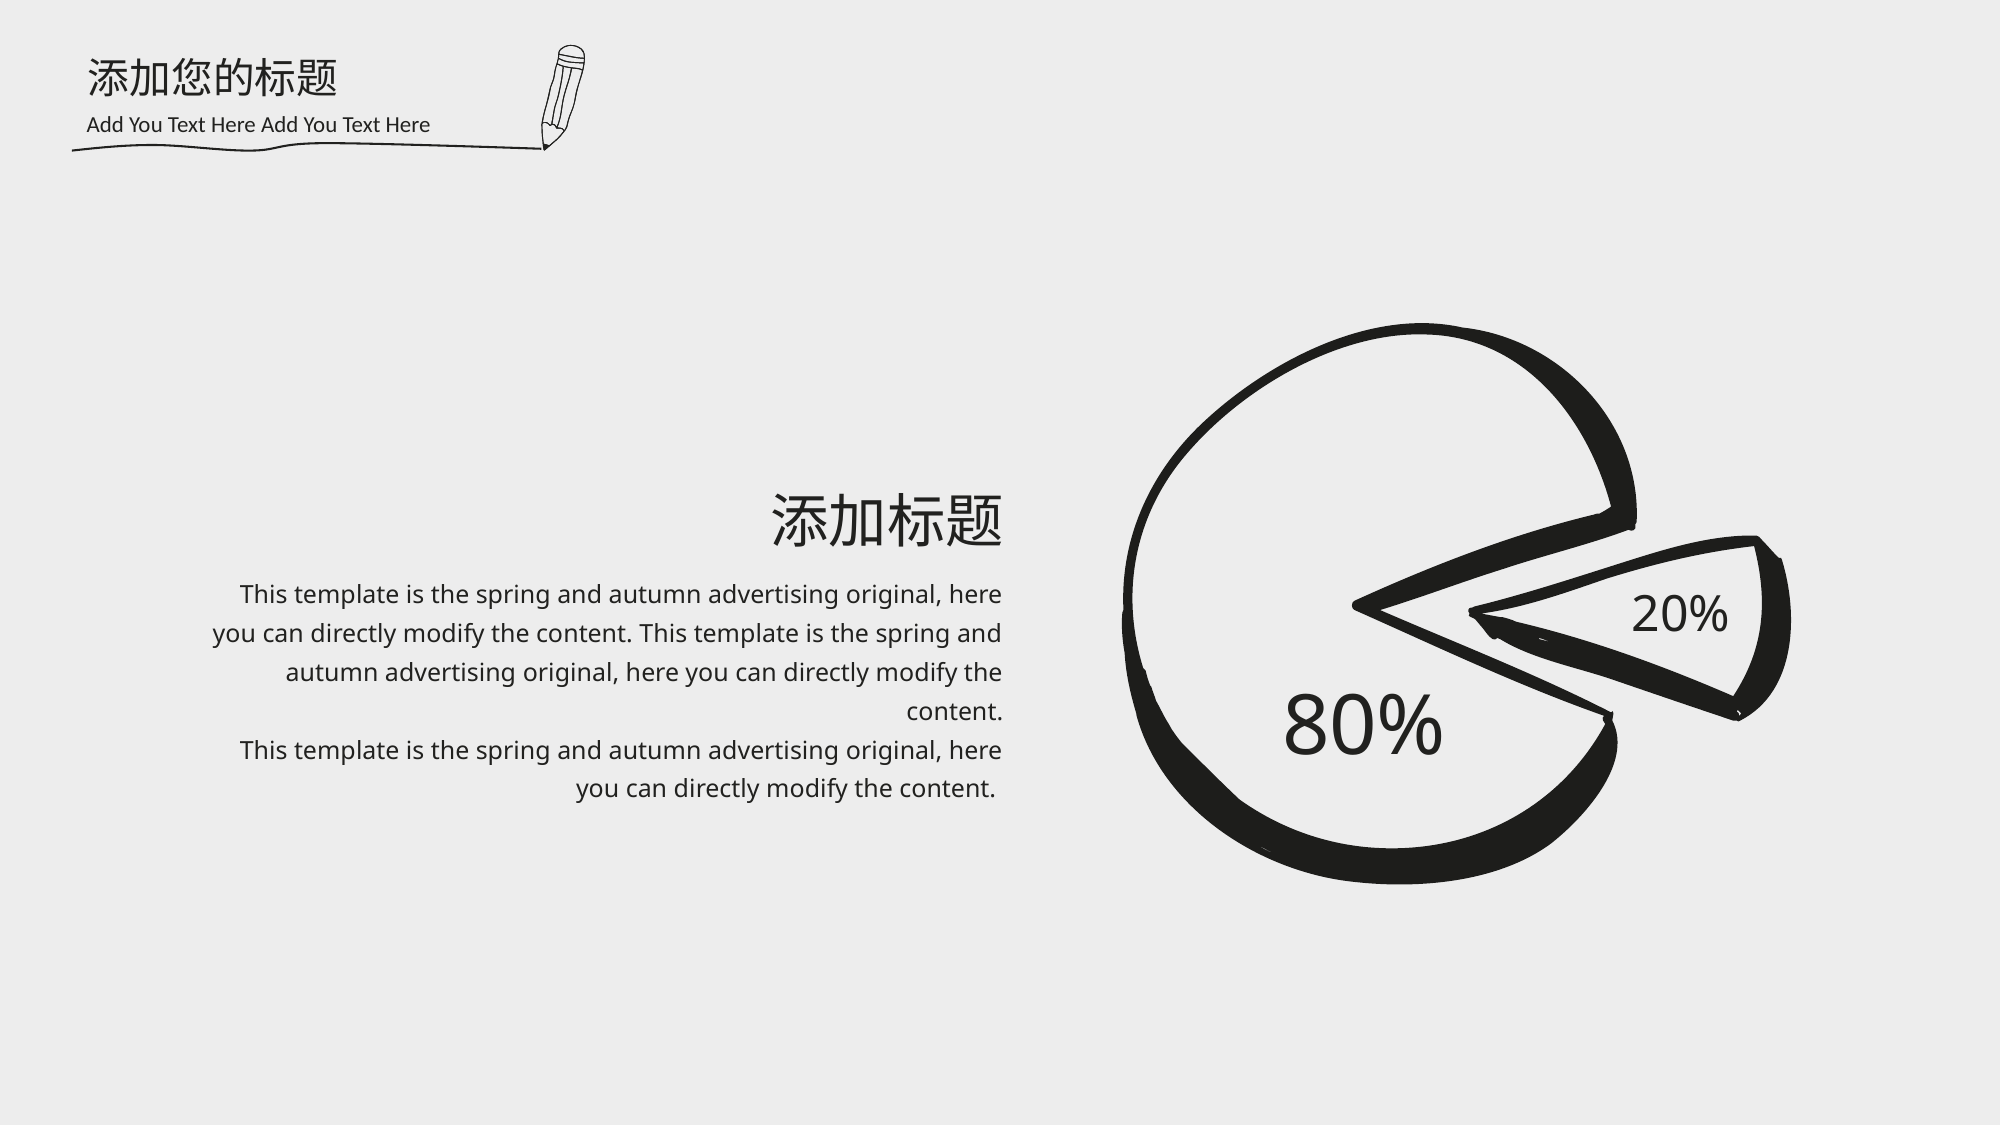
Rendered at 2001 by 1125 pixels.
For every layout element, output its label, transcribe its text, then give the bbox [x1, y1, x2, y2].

text_box This template is the spring and autumn advertising original, here you can directly modify the content. This template is the spring and autumn advertising original, here you can directly modify the content. This template is the spring and autumn advertising original, here you can directly modify the content. [179, 562, 1019, 811]
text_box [509, 75, 617, 120]
text_box 添加您的标题 [73, 44, 354, 93]
text_box Add You Text Here Add You Text Here [71, 93, 542, 145]
text_box 添加标题 [692, 476, 1019, 562]
text_box [71, 142, 542, 152]
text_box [1119, 306, 1799, 890]
